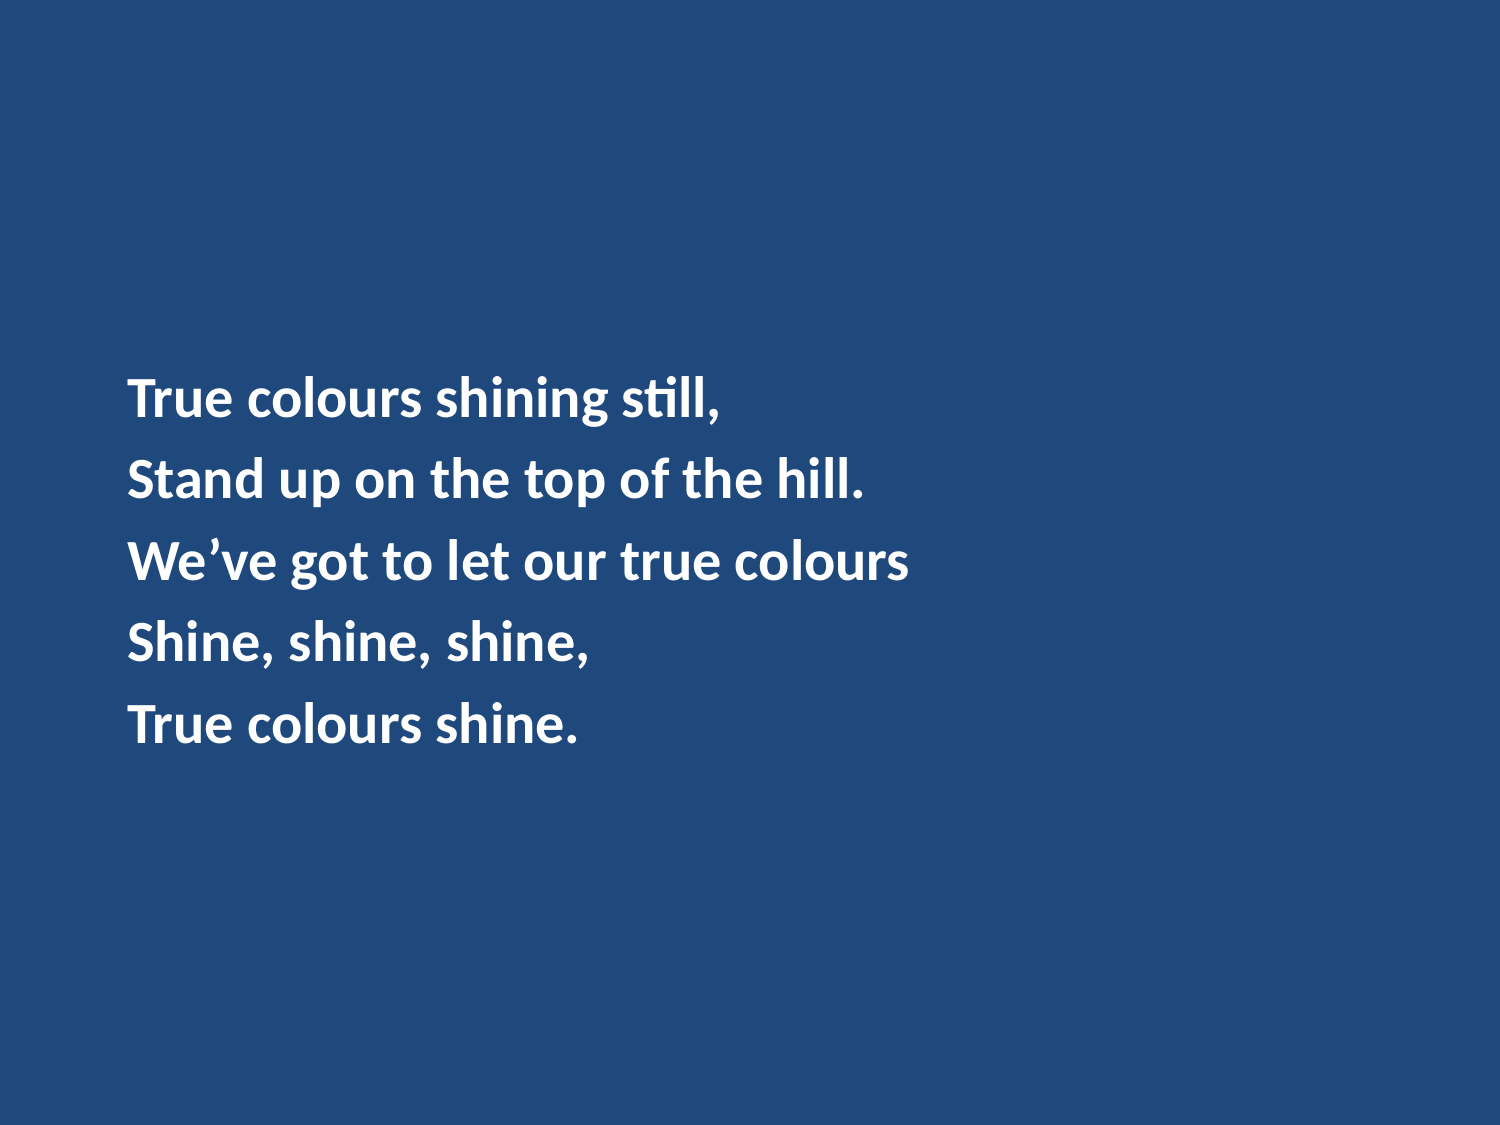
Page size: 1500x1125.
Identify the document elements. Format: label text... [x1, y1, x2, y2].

list True colours shining still, Stand up on the top of the hill. We’ve got to let our true colours Shine, shine, shine, True colours shine. [112, 351, 1454, 774]
